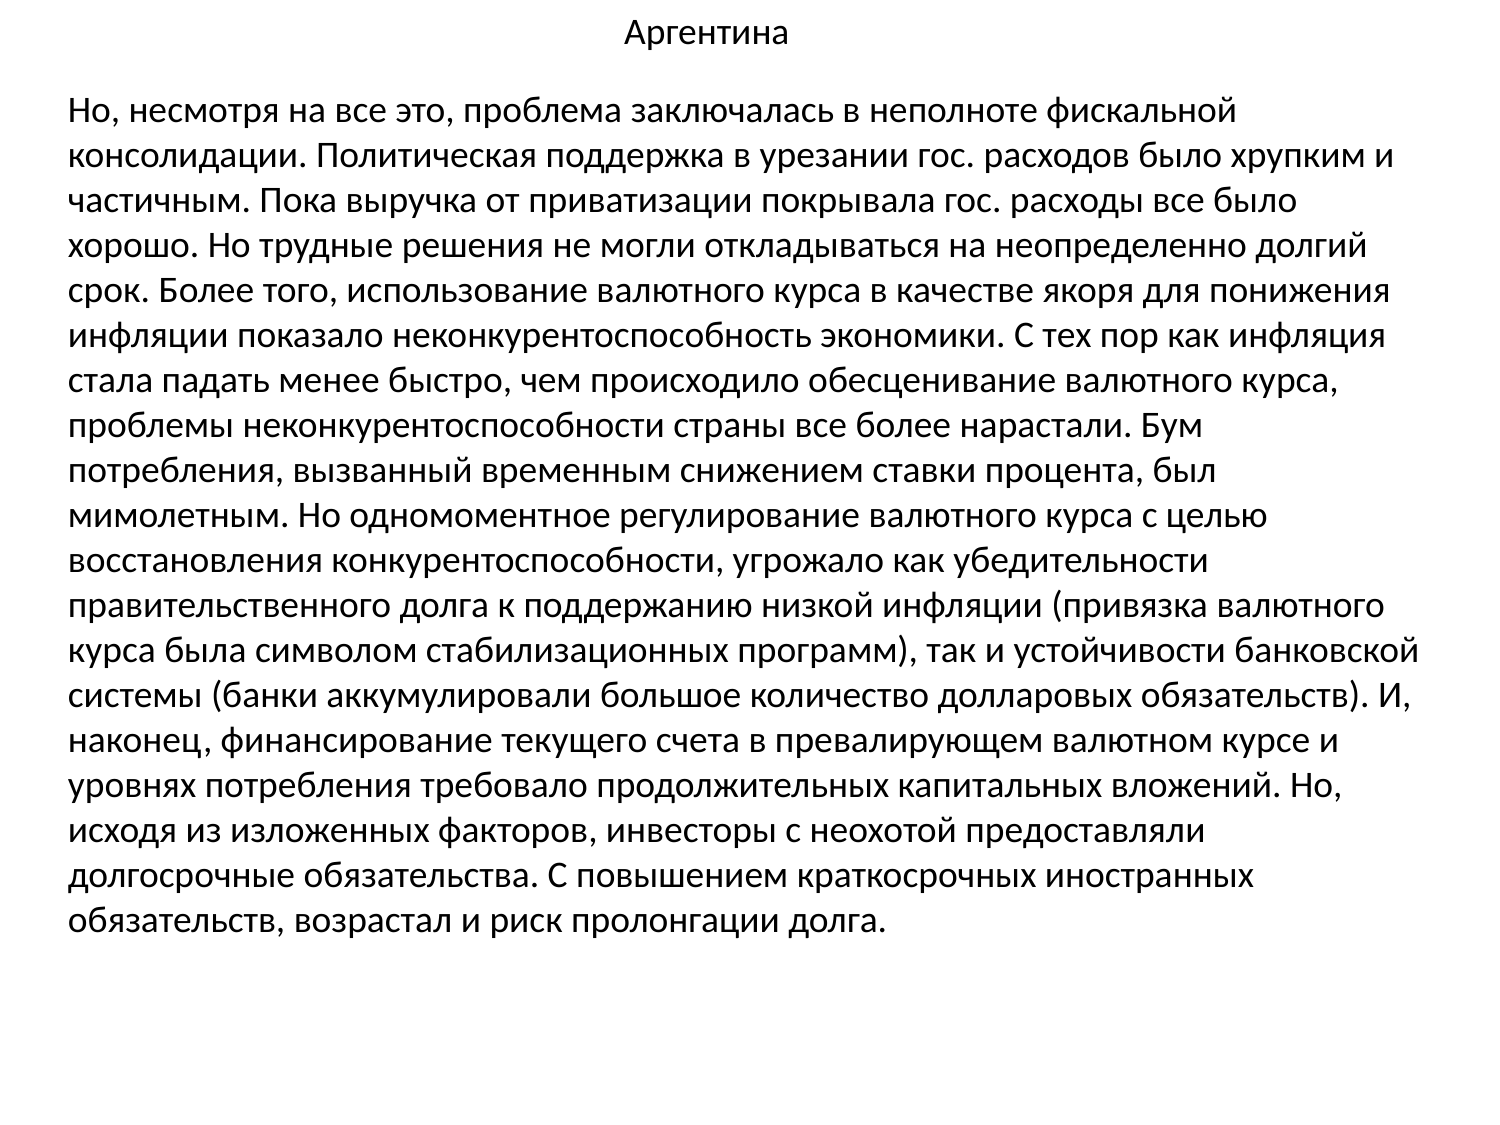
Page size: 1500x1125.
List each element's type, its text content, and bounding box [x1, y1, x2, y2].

text_box Но, несмотря на все это, проблема заключалась в неполноте фискальной консолидации. Политическая поддержка в урезании гос. расходов было хрупким и частичным. Пока выручка от приватизации покрывала гос. расходы все было хорошо. Но трудные решения не могли откладываться на неопределенно долгий срок. Более того, использование валютного курса в качестве якоря для понижения инфляции показало неконкурентоспособность экономики. С тех пор как инфляция стала падать менее быстро, чем происходило обесценивание валютного курса, проблемы неконкурентоспособности страны все более нарастали. Бум потребления, вызванный временным снижением ставки процента, был мимолетным. Но одномоментное регулирование валютного курса с целью восстановления конкурентоспособности, угрожало как убедительности правительственного долга к поддержанию низкой инфляции (привязка валютного курса была символом стабилизационных программ), так и устойчивости банковской системы (банки аккумулировали большое количество долларовых обязательств). И, наконец, финансирование текущего счета в превалирующем валютном курсе и уровнях потребления требовало продолжительных капитальных вложений. Но, исходя из изложенных факторов, инвесторы с неохотой предоставляли долгосрочные обязательства. С повышением краткосрочных иностранных обязательств, возрастал и риск пролонгации долга. [53, 78, 1436, 948]
text_box Аргентина [609, 0, 805, 60]
